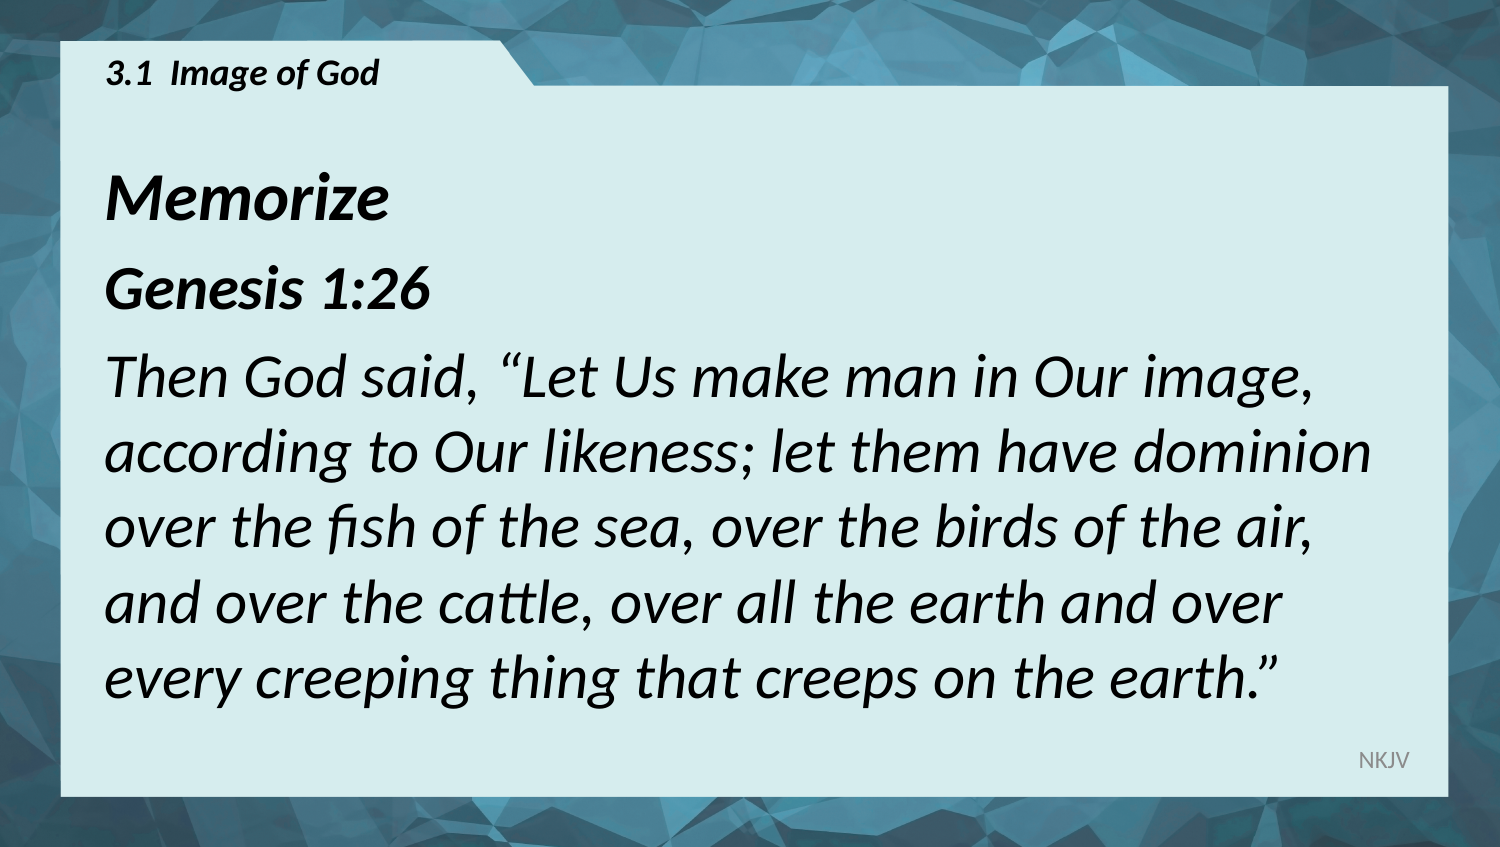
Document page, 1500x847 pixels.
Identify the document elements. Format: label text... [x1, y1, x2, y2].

picture [0, 0, 1500, 847]
footer NKJV [950, 736, 1425, 782]
list Memorize Genesis 1:26 Then God said, “Let Us make man in Our image, according to Our likeness; let them have dominion over the fish of the sea, over the birds of the air, and over the cattle, over all the earth and over every creeping thing that creeps on the earth.” [89, 141, 1403, 722]
title 3.1 Image of God [89, 33, 1420, 108]
